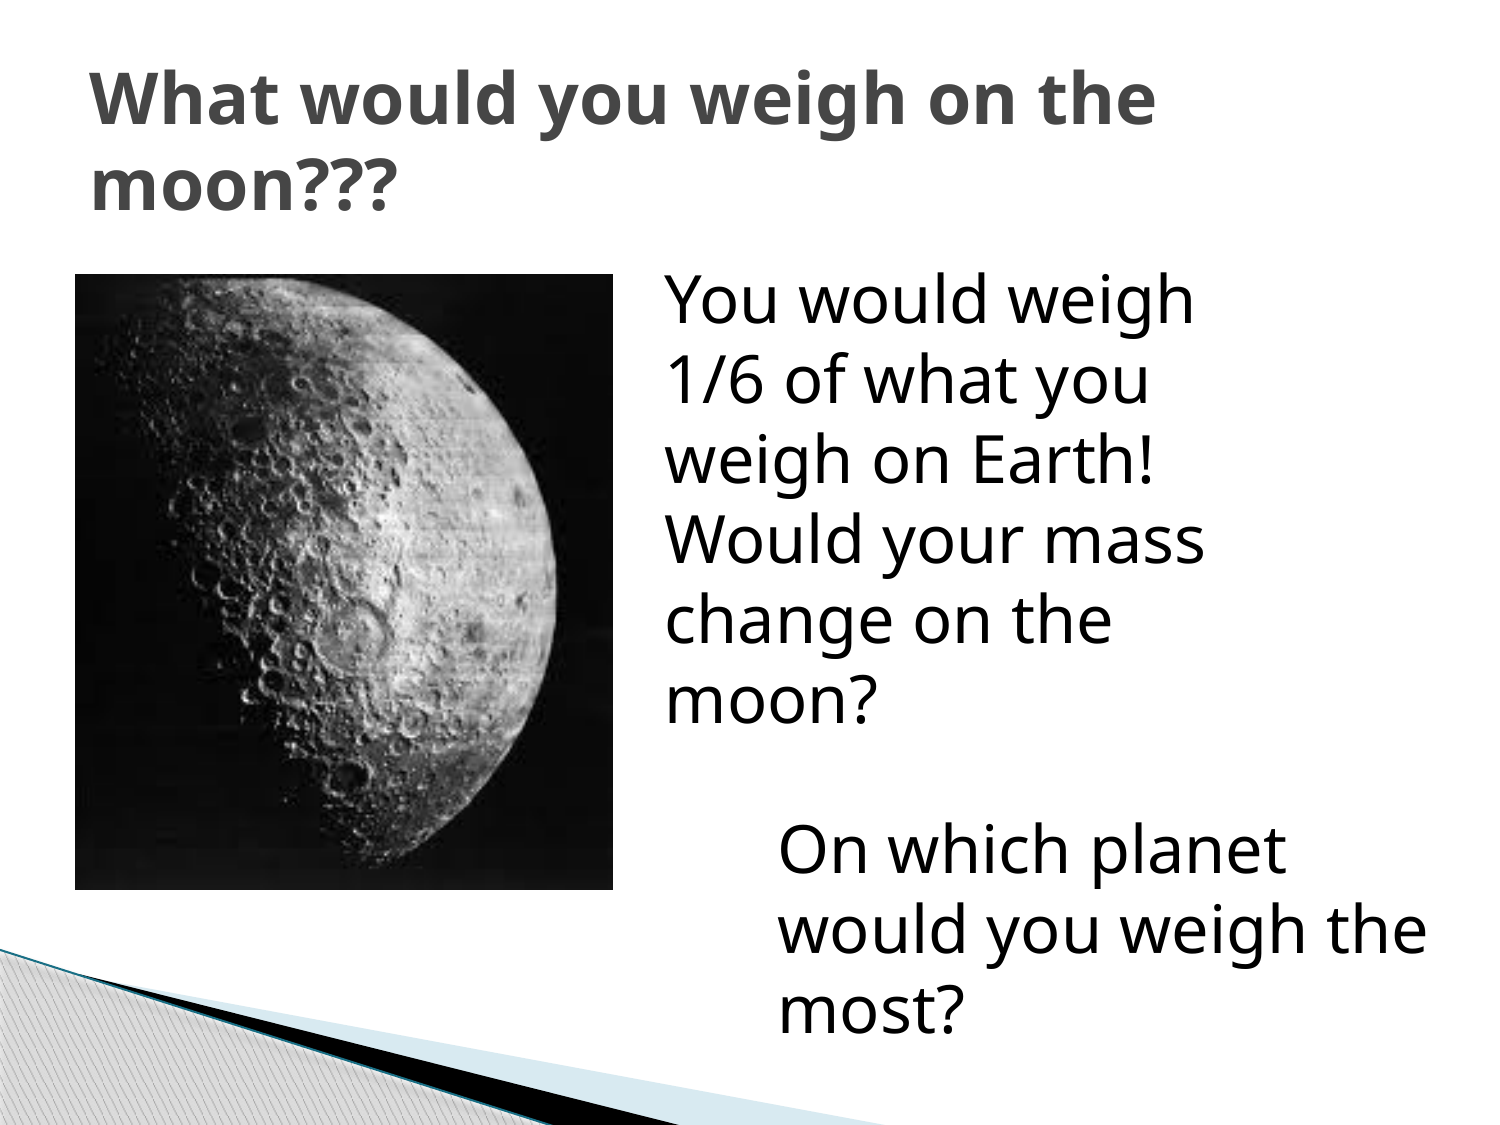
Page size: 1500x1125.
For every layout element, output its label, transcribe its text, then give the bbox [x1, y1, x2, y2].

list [74, 274, 613, 890]
title What would you weigh on the moon??? [75, 45, 1425, 233]
text_box On which planet would you weigh the most? [762, 799, 1500, 1055]
text_box You would weigh 1/6 of what you weigh on Earth! Would your mass change on the moon? [649, 249, 1293, 745]
